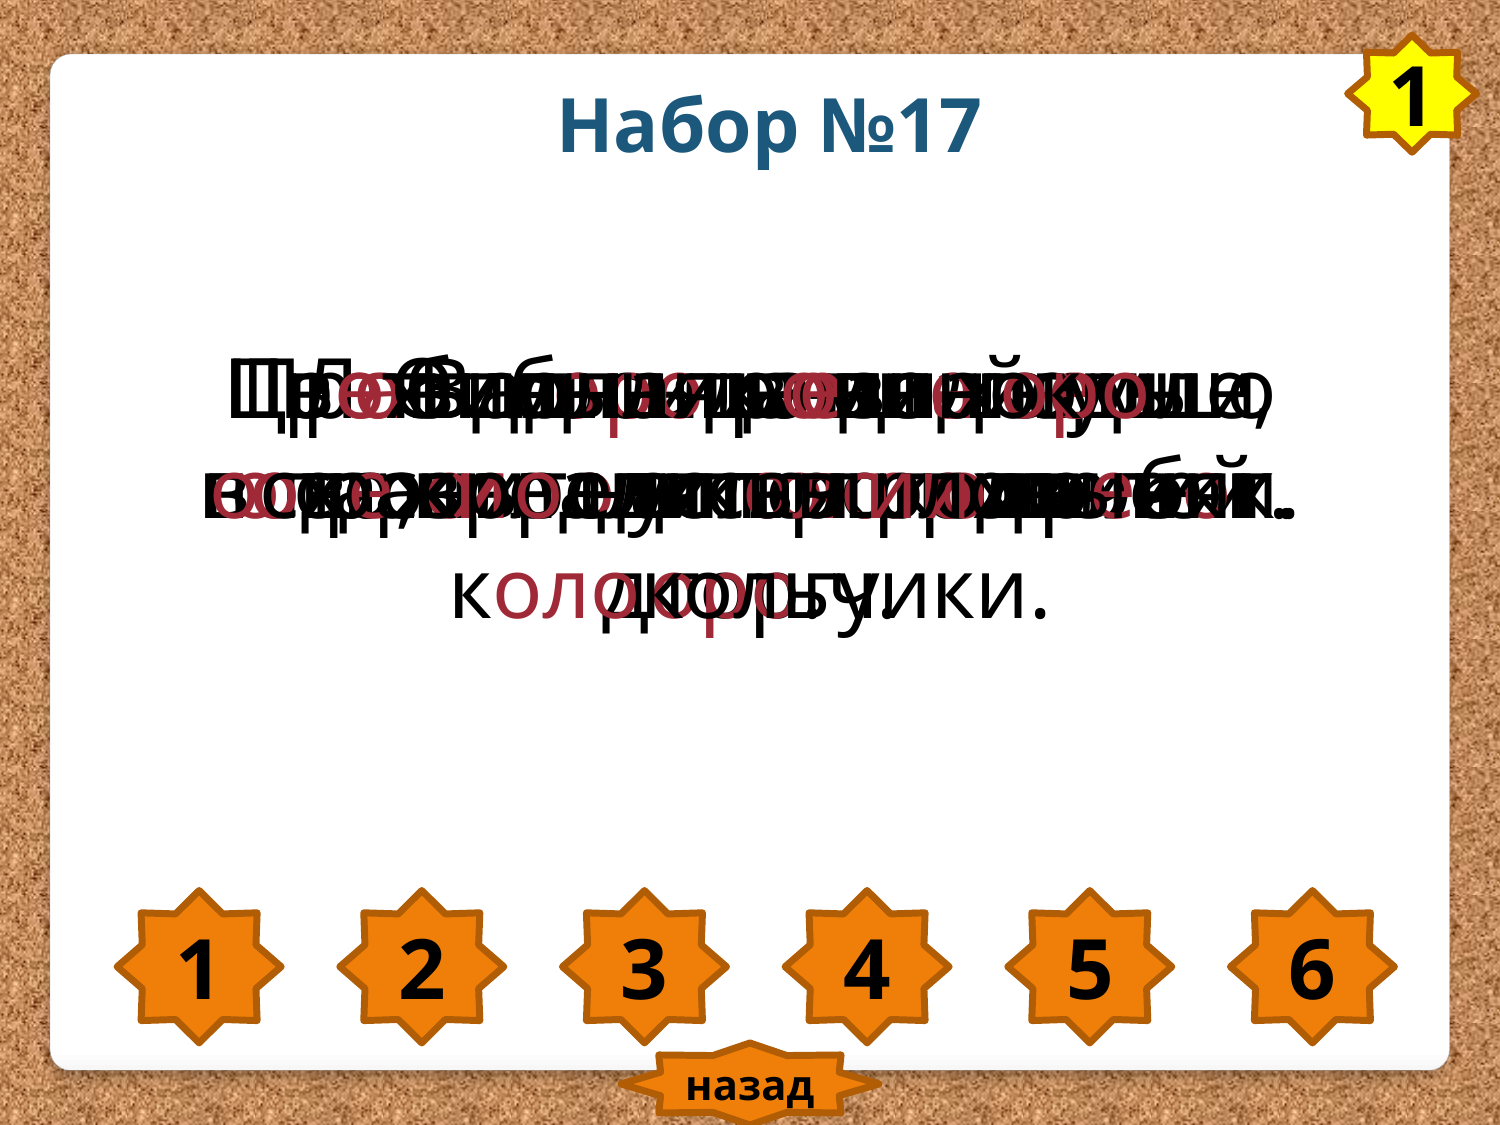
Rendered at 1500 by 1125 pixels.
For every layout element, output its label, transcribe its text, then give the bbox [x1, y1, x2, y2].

text_box 1 [113, 887, 285, 1047]
text_box 2 [336, 887, 508, 1047]
text_box 4 [781, 887, 953, 1047]
text_box Вдоль тропинок разрослись лиловые колокольчики. [163, 328, 1336, 643]
text_box 1 [1344, 31, 1481, 156]
picture [0, 0, 1500, 1125]
text_box 6 [1226, 887, 1398, 1047]
text_box Набор №17 [541, 70, 998, 176]
text_box 5 [1004, 887, 1176, 1047]
text_box 3 [558, 887, 730, 1047]
text_box назад [617, 1039, 883, 1125]
